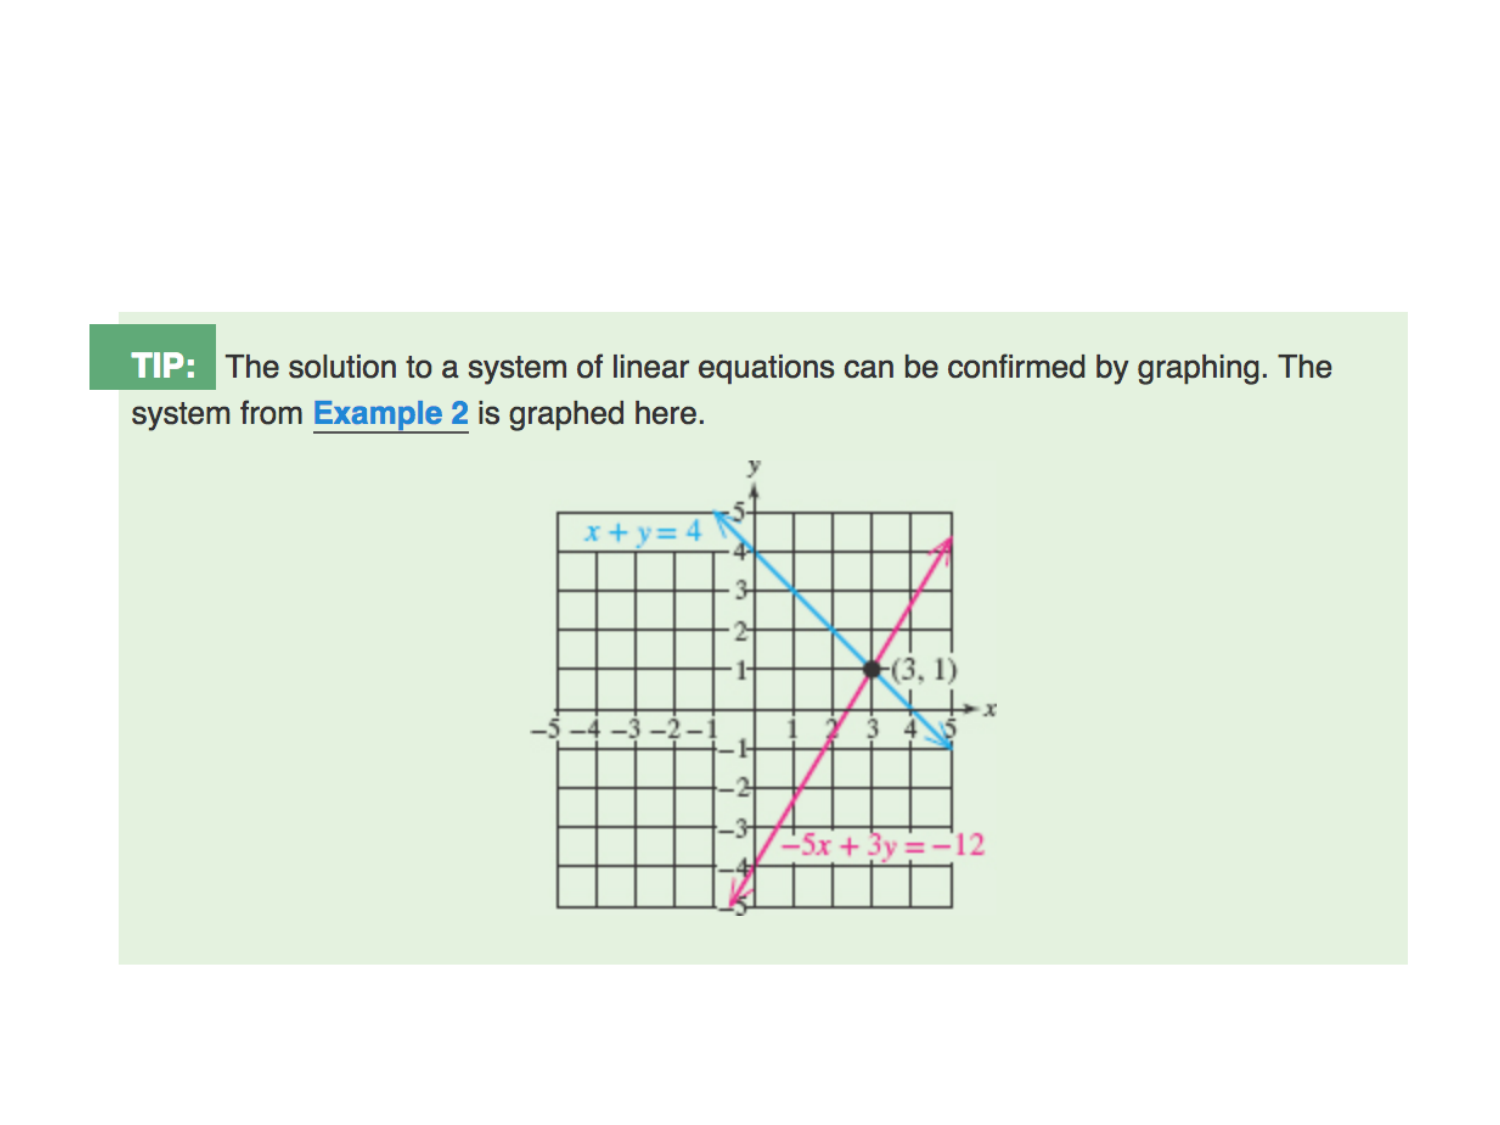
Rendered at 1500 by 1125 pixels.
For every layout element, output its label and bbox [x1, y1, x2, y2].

list [74, 262, 1426, 1006]
